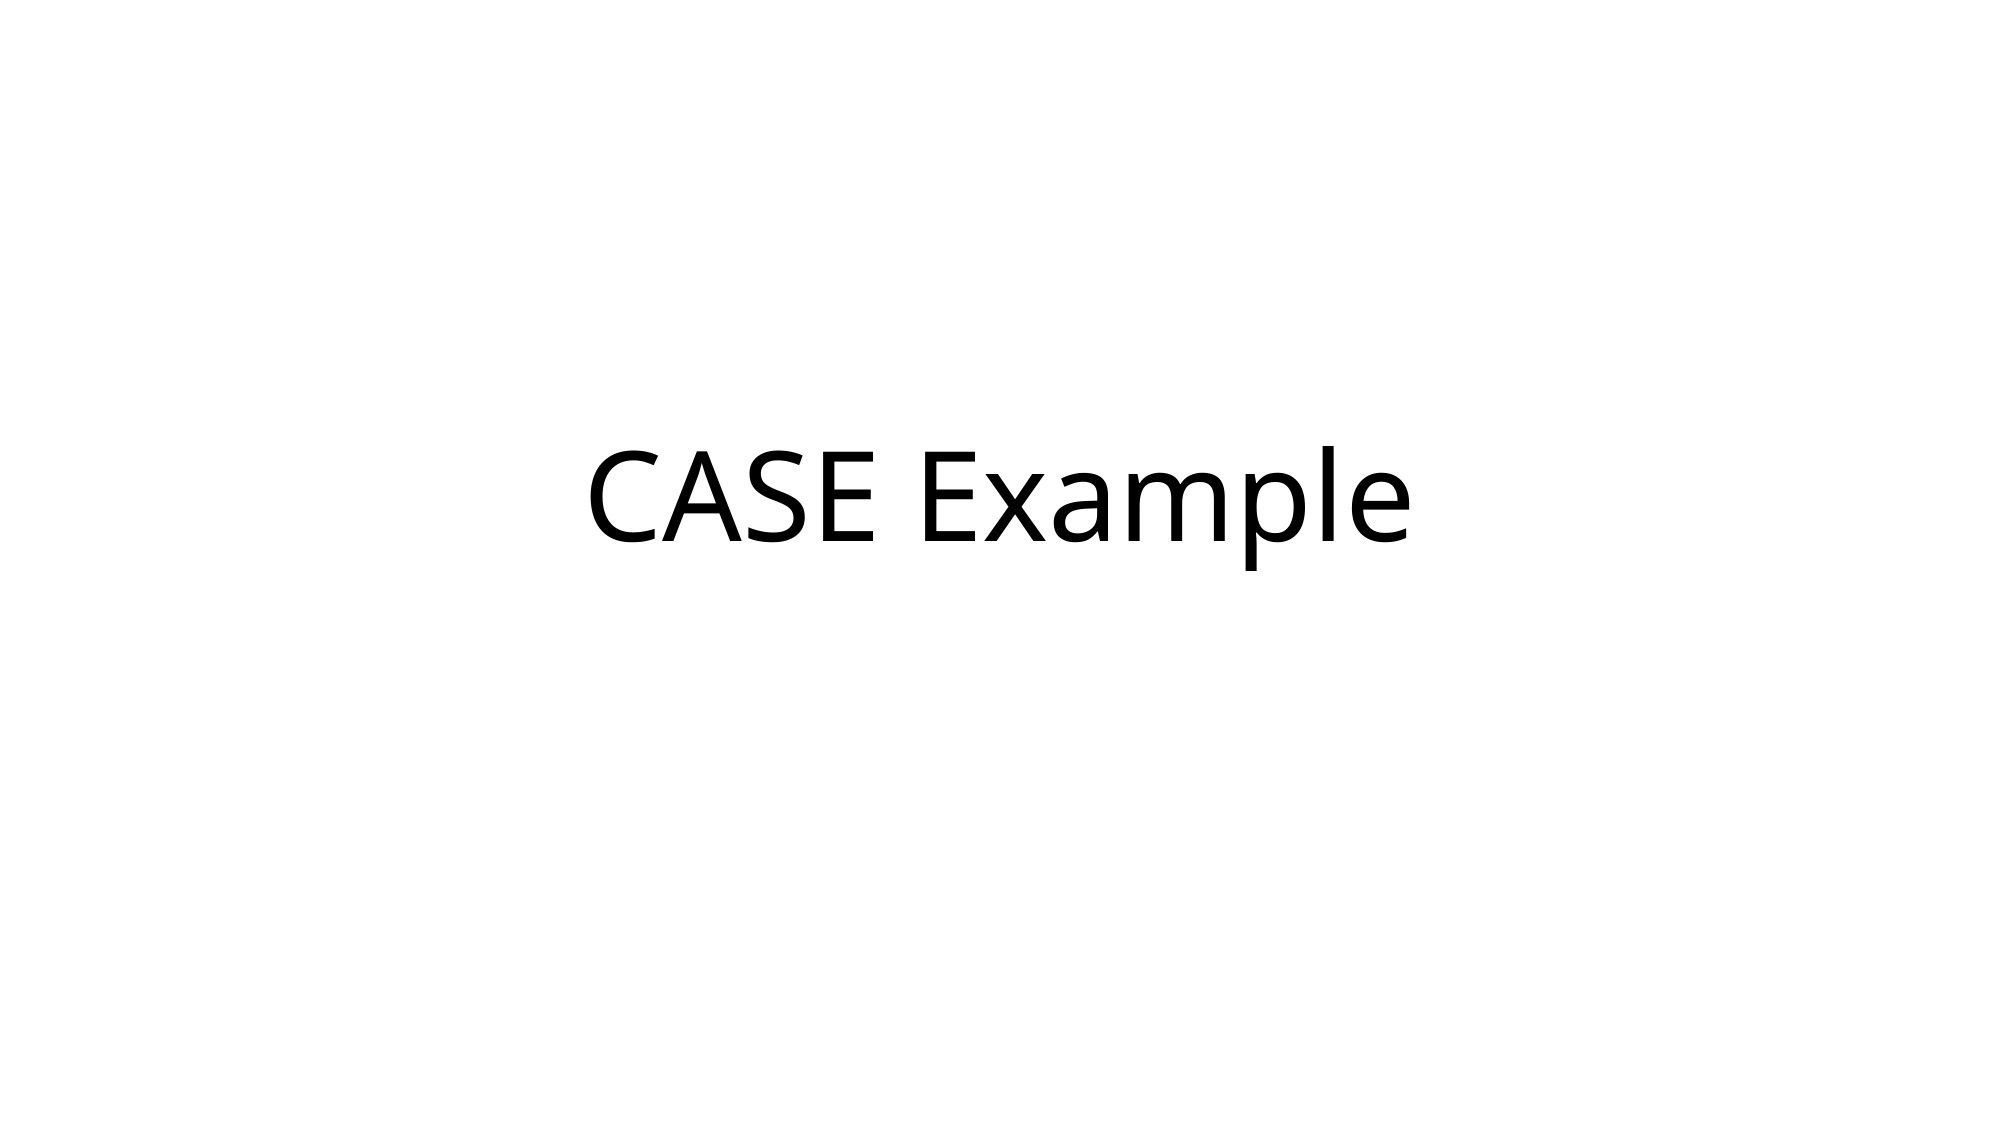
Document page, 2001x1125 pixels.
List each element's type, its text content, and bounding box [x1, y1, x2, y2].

title CASE Example [249, 184, 1750, 576]
